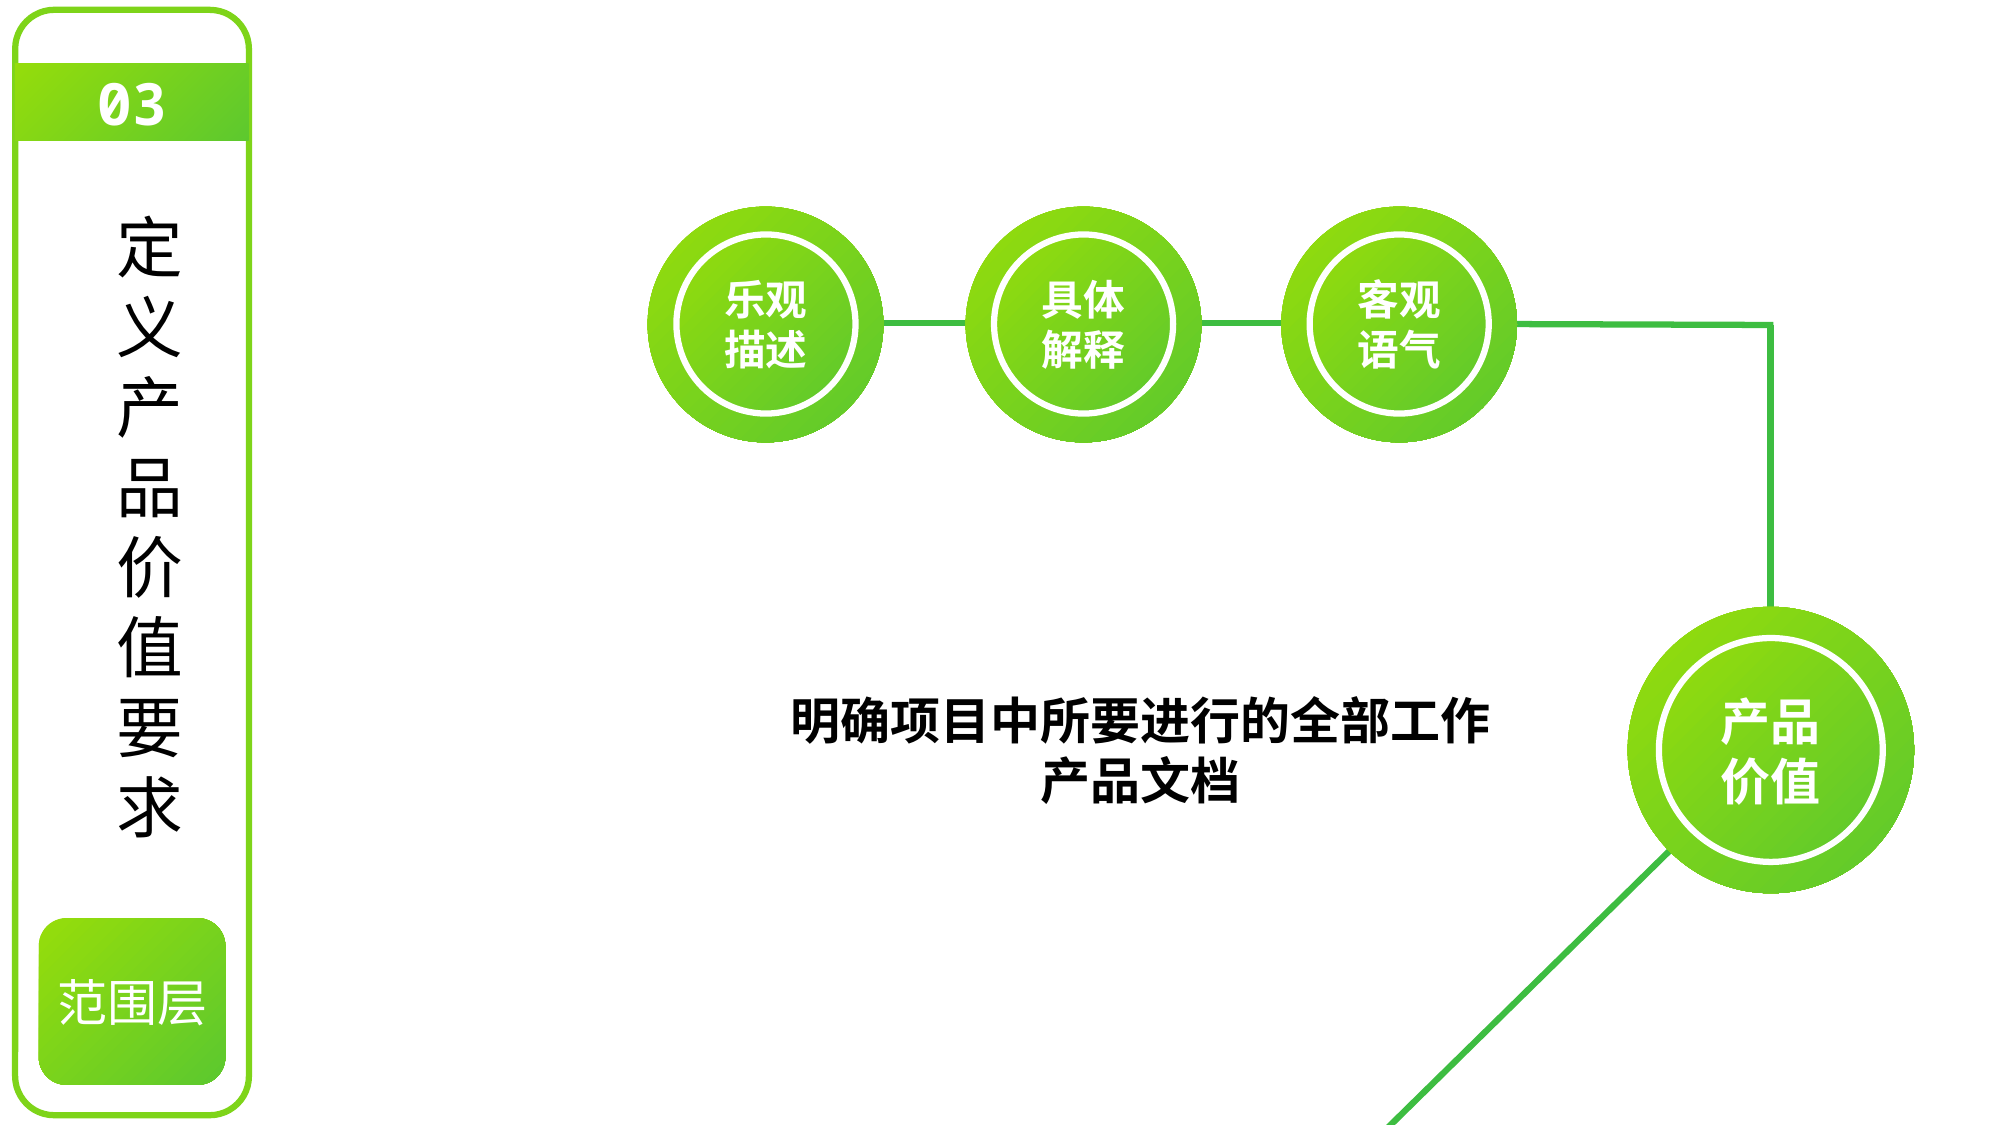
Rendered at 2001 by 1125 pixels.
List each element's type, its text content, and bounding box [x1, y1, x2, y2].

text_box 乐观描述 [675, 233, 857, 415]
text_box [964, 205, 1203, 323]
text_box 范围层 [39, 963, 225, 1039]
text_box 具体解释 [992, 233, 1175, 415]
text_box [646, 205, 885, 444]
text_box [37, 917, 227, 1086]
text_box 明确项目中所要进行的全部工作 产品文档 [707, 674, 1574, 824]
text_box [1373, 829, 1692, 1125]
text_box [14, 8, 250, 63]
text_box 定义产品价值要求 [101, 198, 161, 853]
text_box 03 [14, 63, 250, 142]
text_box [1626, 605, 1770, 829]
text_box 客观语气 [1308, 233, 1490, 415]
text_box [1692, 605, 1916, 895]
text_box [964, 324, 1203, 444]
text_box [14, 142, 250, 1117]
text_box 产品价值 [1657, 636, 1884, 863]
text_box [1280, 324, 1519, 444]
text_box [1280, 205, 1519, 323]
